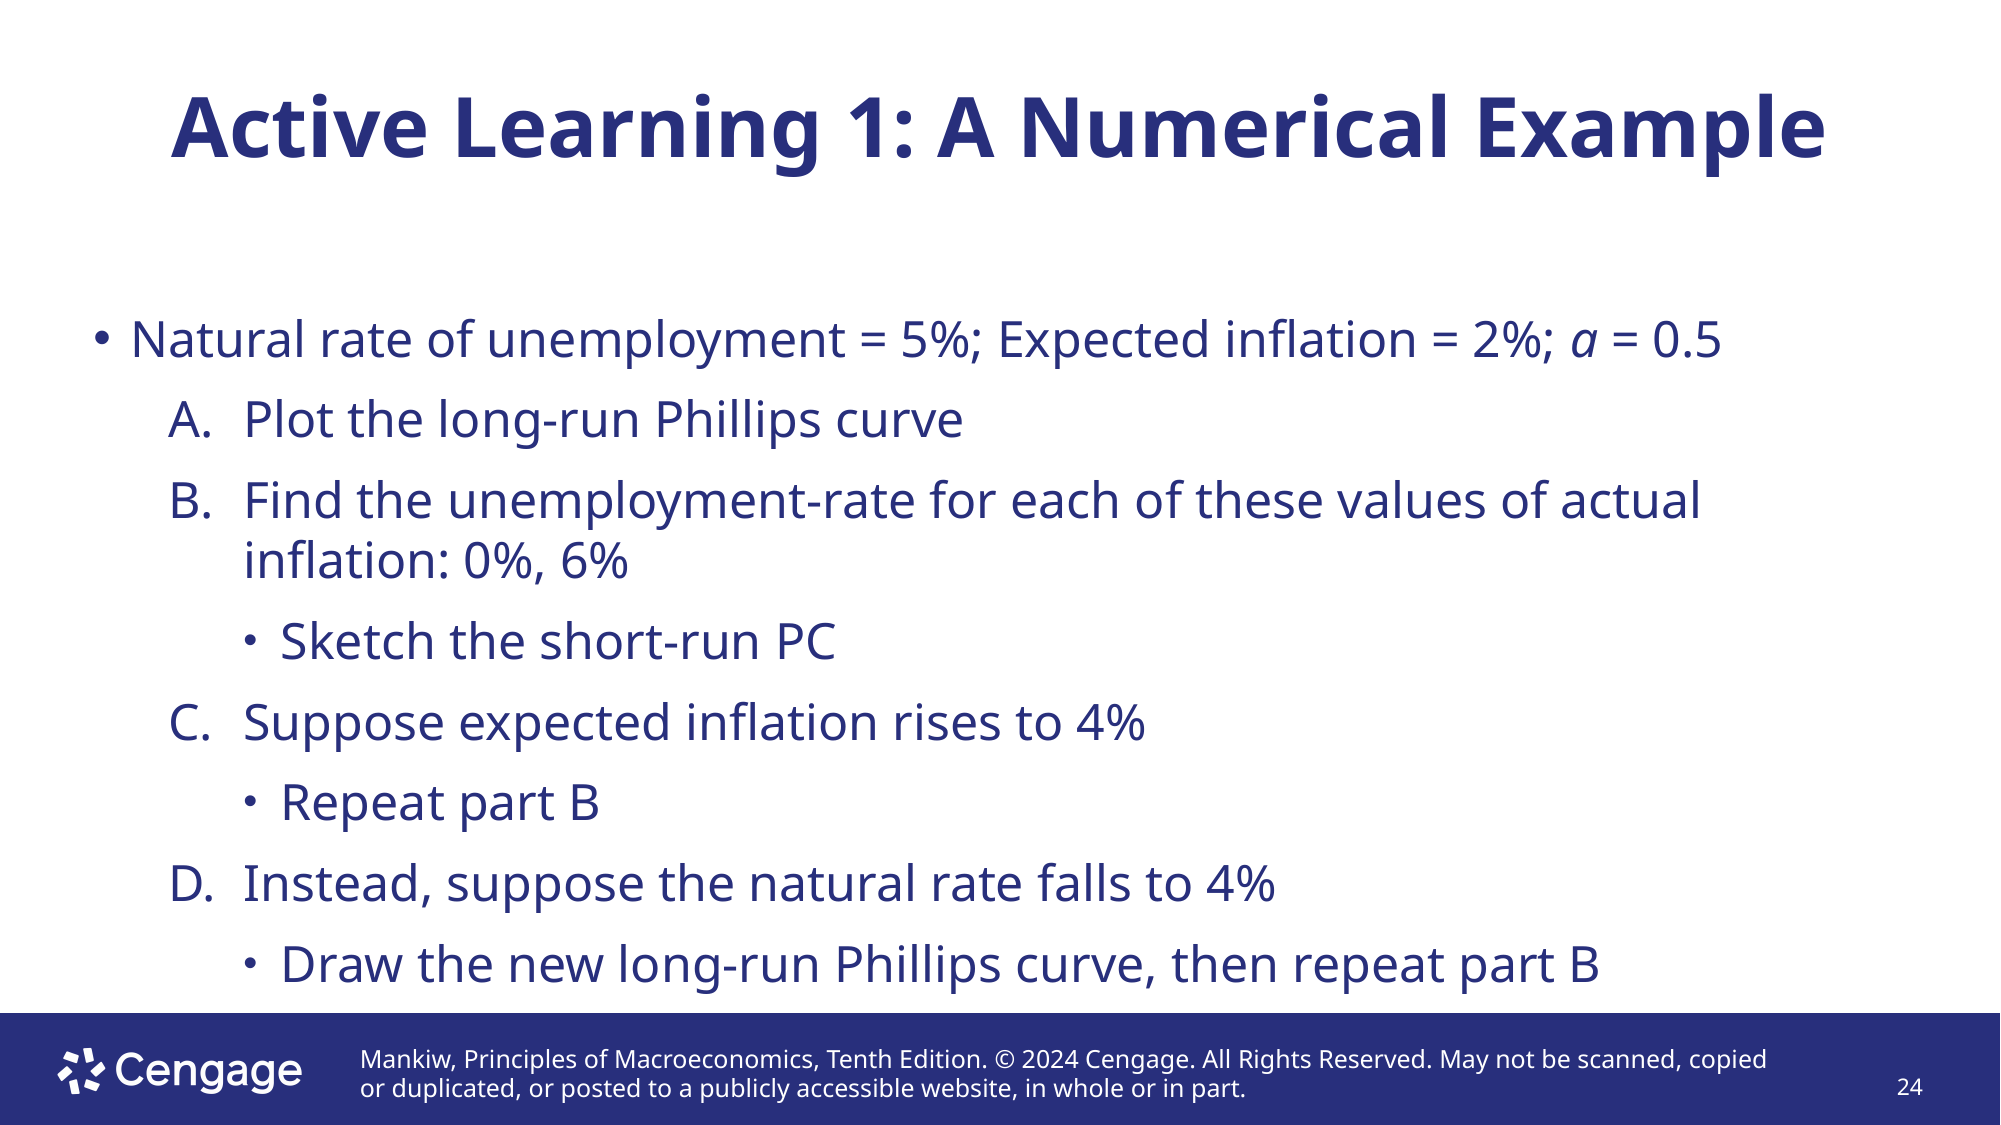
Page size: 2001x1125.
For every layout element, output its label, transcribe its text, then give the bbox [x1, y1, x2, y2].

list Natural rate of unemployment = 5%; Expected inflation = 2%; a = 0.5 Plot the long-run Phillips curve Find the unemployment-rate for each of these values of actual inflation: 0%, 6% Sketch the short-run PC Suppose expected inflation rises to 4% Repeat part B Instead, suppose the natural rate falls to 4% Draw the new long-run Phillips curve, then repeat part B [78, 299, 1923, 1014]
picture [30, 1020, 329, 1122]
title Active Learning 1: A Numerical Example [78, 77, 1923, 278]
